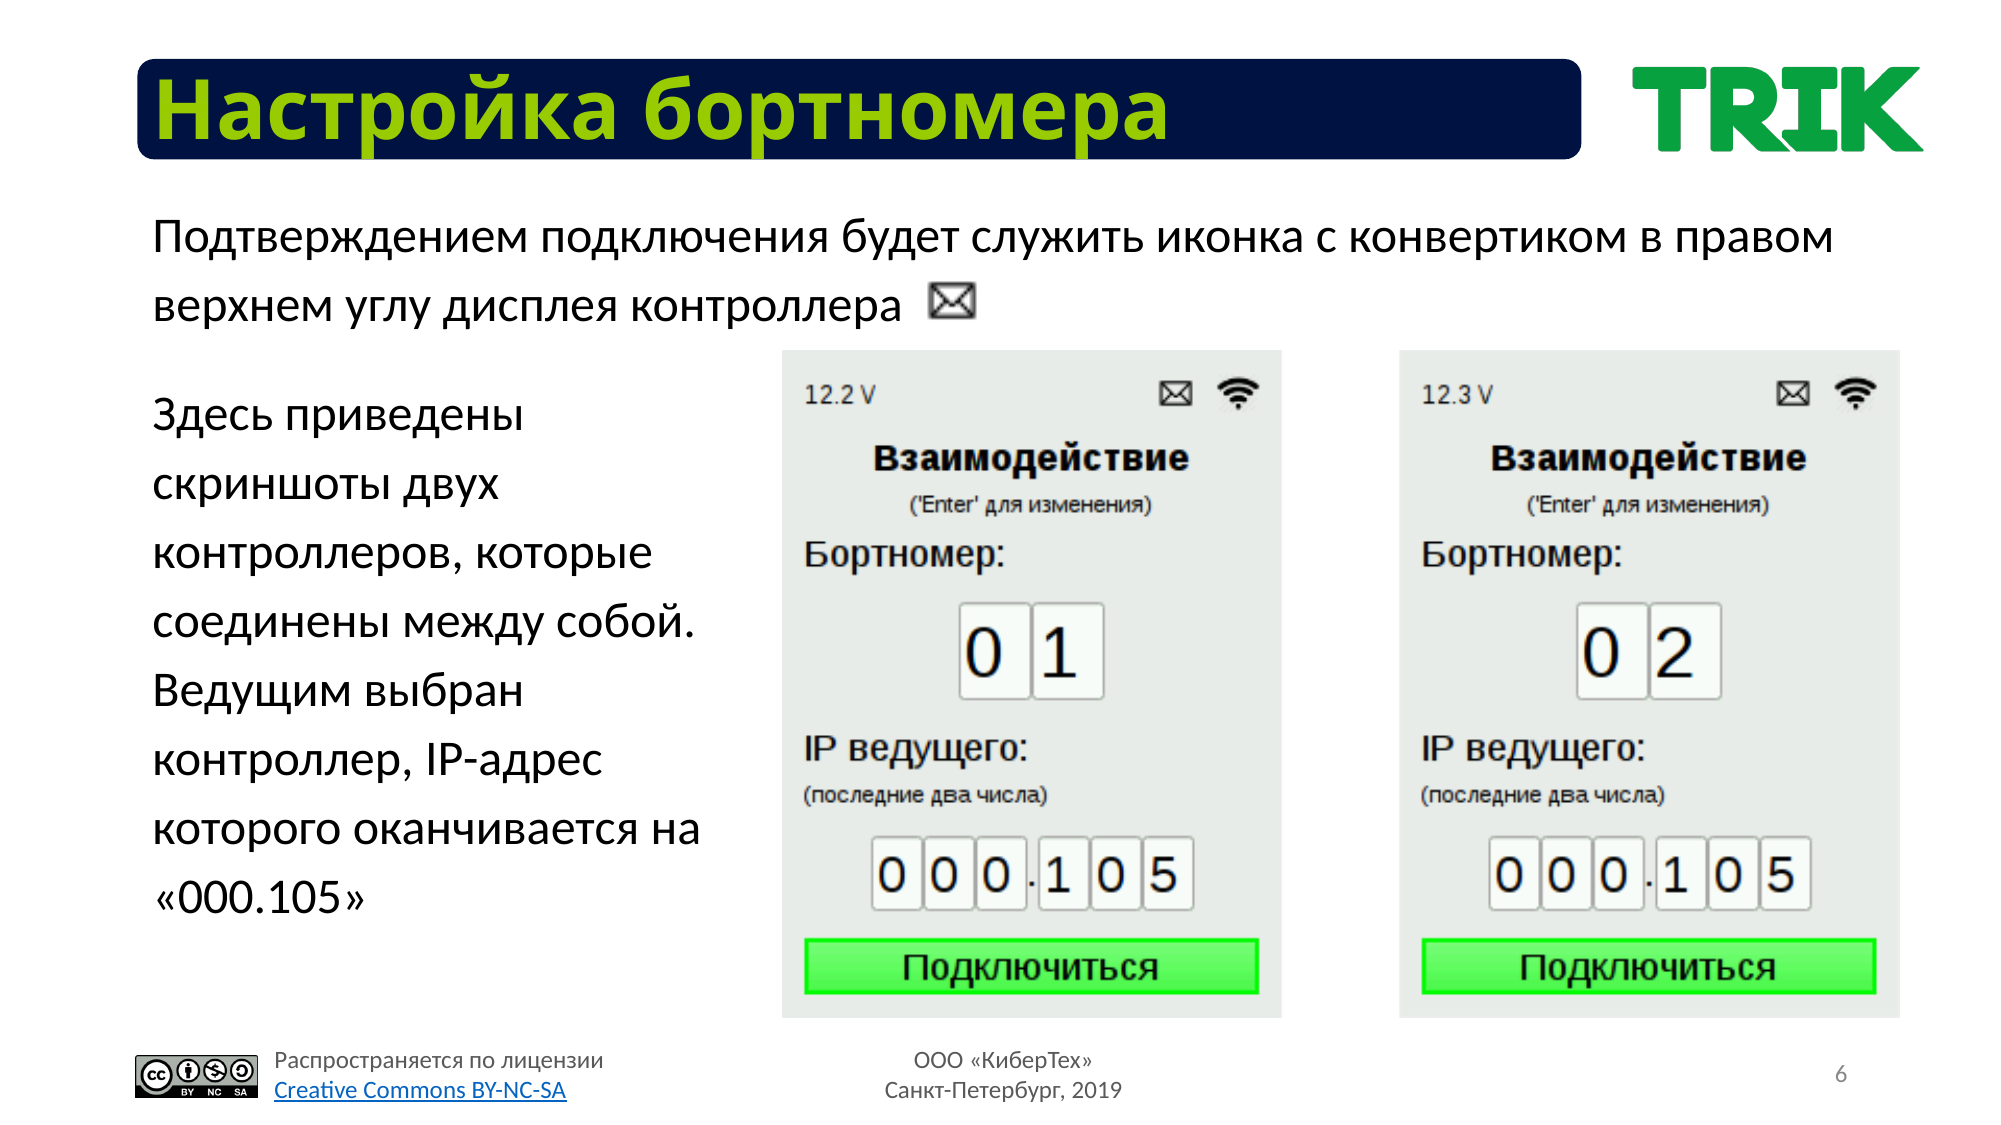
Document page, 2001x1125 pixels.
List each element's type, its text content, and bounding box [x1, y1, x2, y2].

picture [922, 271, 984, 332]
slide_number 6 [1412, 1042, 1863, 1103]
text_box Здесь приведены скриншоты двух контроллеров, которые соединены между собой. Ведущим выбран контроллер, IP-адрес которого оканчивается на «000.105» [137, 356, 756, 1018]
title Настройка бортномера [137, 60, 1582, 161]
picture [135, 1055, 258, 1098]
picture [1631, 64, 1924, 154]
text_box Подтверждением подключения будет служить иконка с конвертиком в правом верхнем углу дисплея контроллера [137, 178, 1863, 357]
picture [782, 350, 1900, 1018]
